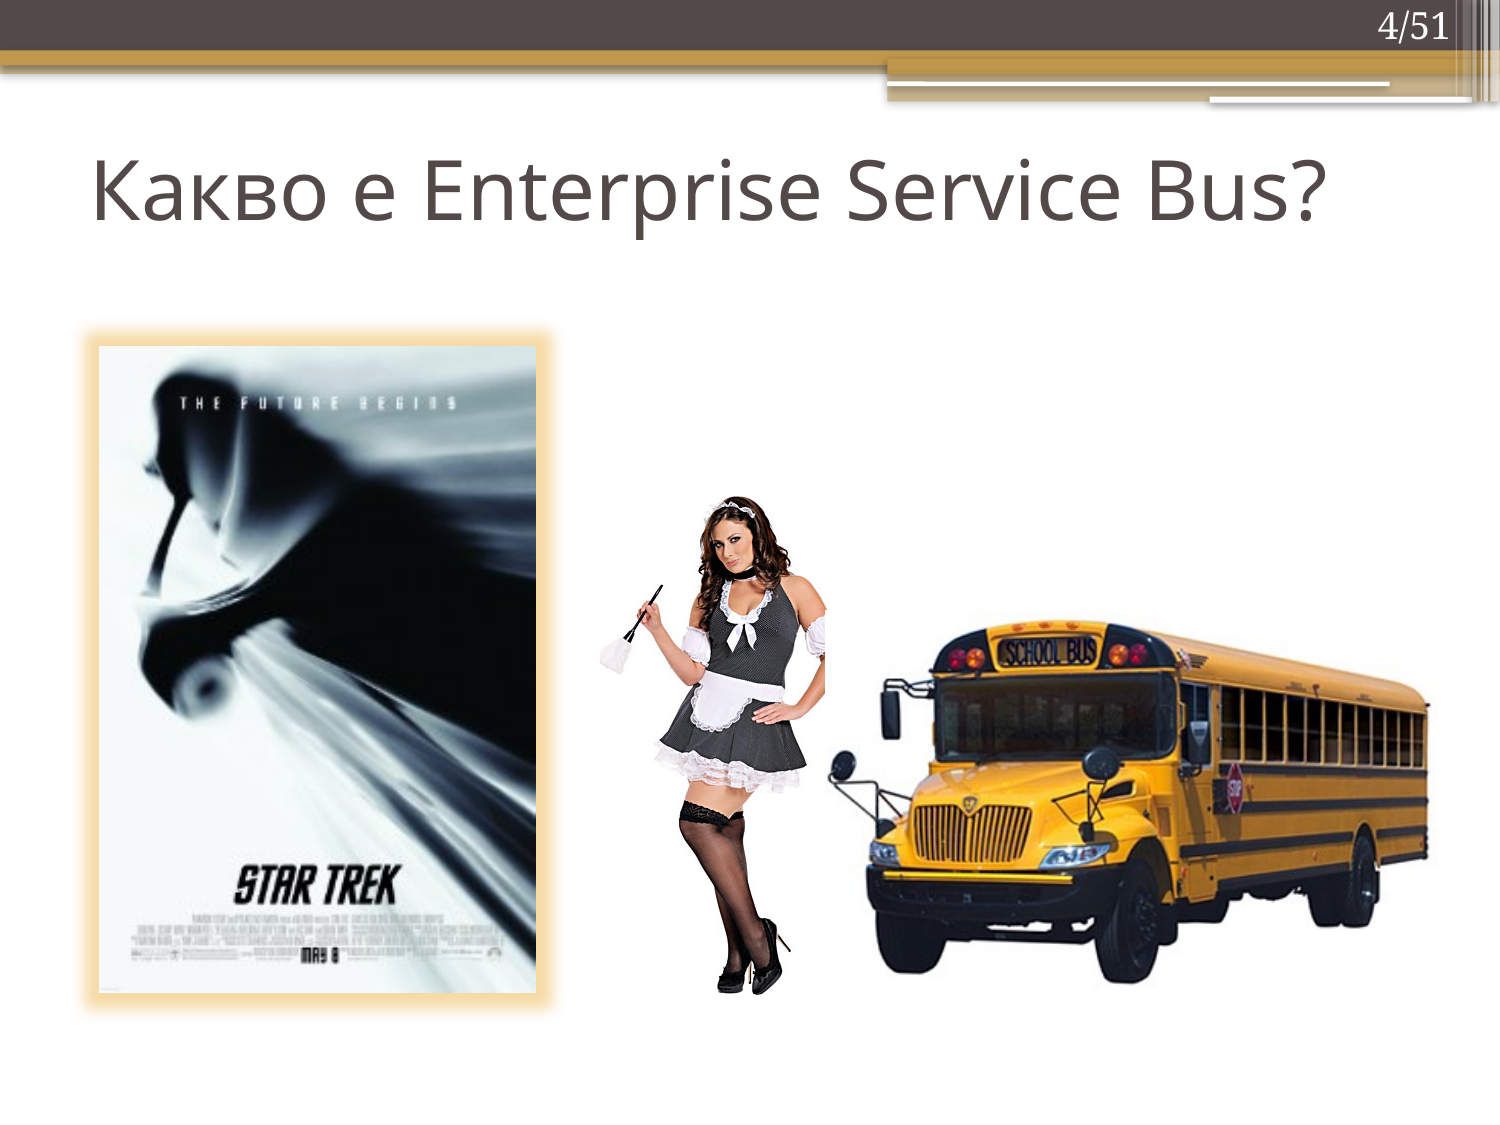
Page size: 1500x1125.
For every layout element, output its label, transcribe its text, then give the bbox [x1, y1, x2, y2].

picture [99, 346, 1438, 995]
title Какво е Enterprise Service Bus? [75, 99, 1425, 275]
slide_number 4/51 [1299, 0, 1466, 61]
